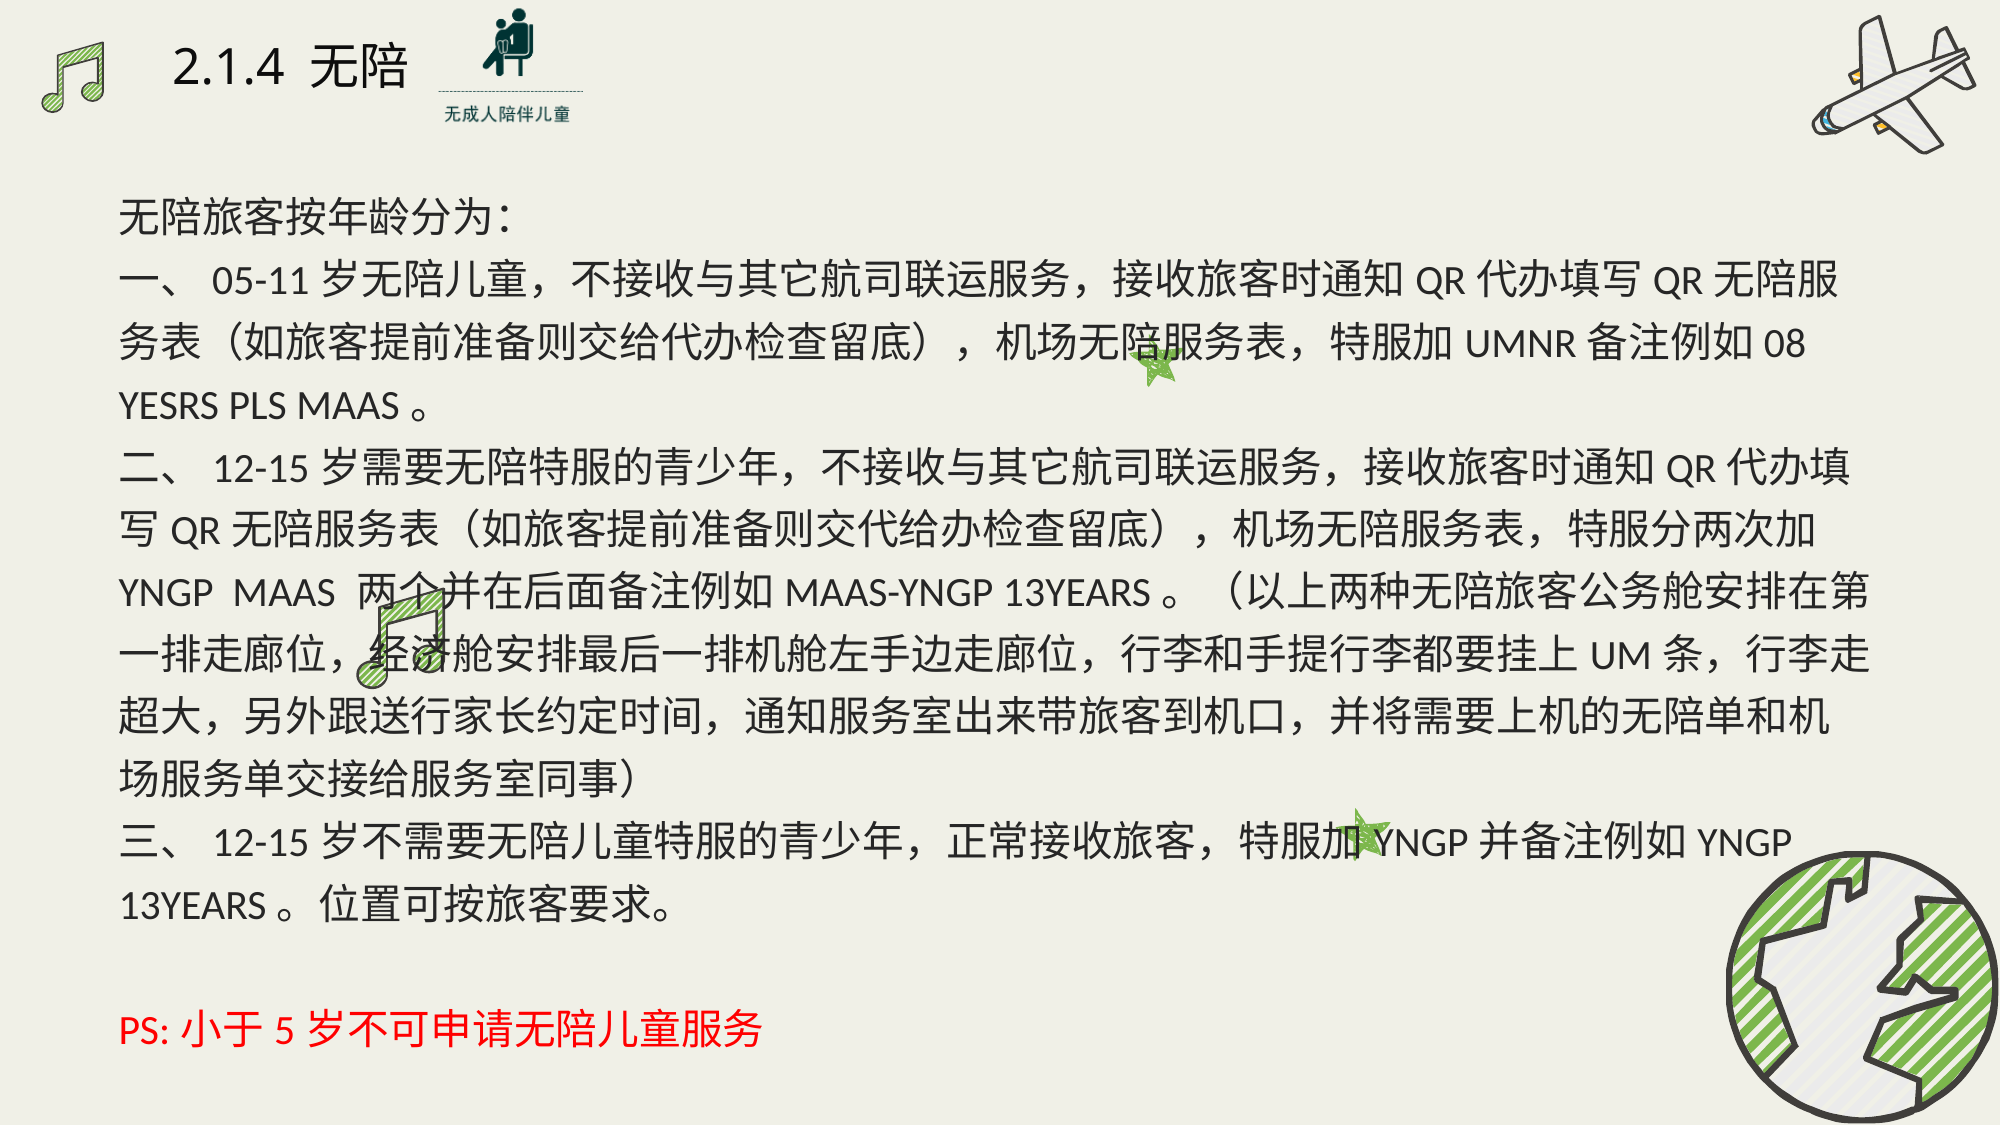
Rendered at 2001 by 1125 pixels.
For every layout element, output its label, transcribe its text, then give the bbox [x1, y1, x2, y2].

text_box 2.1.4 无陪 [157, 27, 425, 103]
picture [430, 0, 583, 131]
picture [1726, 851, 2000, 1125]
picture [1816, 4, 1964, 177]
text_box 无陪旅客按年龄分为： 一、05-11岁无陪儿童，不接收与其它航司联运服务，接收旅客时通知QR代办填写QR无陪服务表（如旅客提前准备则交给代办检查留底），机场无陪服务表，特服加UMNR备注例如08 YESRS PLS MAAS。 二、12-15岁需要无陪特服的青少年，不接收与其它航司联运服务，接收旅客时通知QR代办填写QR无陪服务表（如旅客提前准备则交代给办检查留底），机场无陪服务表，特服分两次加YNGP MAAS 两个并在后面备注例如MAAS-YNGP 13YEARS。（以上两种无陪旅客公务舱安排在第一排走廊位，经济舱安排最后一排机舱左手边走廊位，行李和手提行李都要挂上UM条，行李走超大，另外跟送行家长约定时间，通知服务室出来带旅客到机口，并将需要上机的无陪单和机场服务单交接给服务室同事） 三、12-15岁不需要无陪儿童特服的青少年，正常接收旅客，特服加YNGP并备注例如YNGP 13YEARS。位置可按旅客要求。 PS:小于5岁不可申请无陪儿童服务 [103, 170, 1886, 1060]
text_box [41, 41, 104, 114]
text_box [356, 587, 446, 690]
